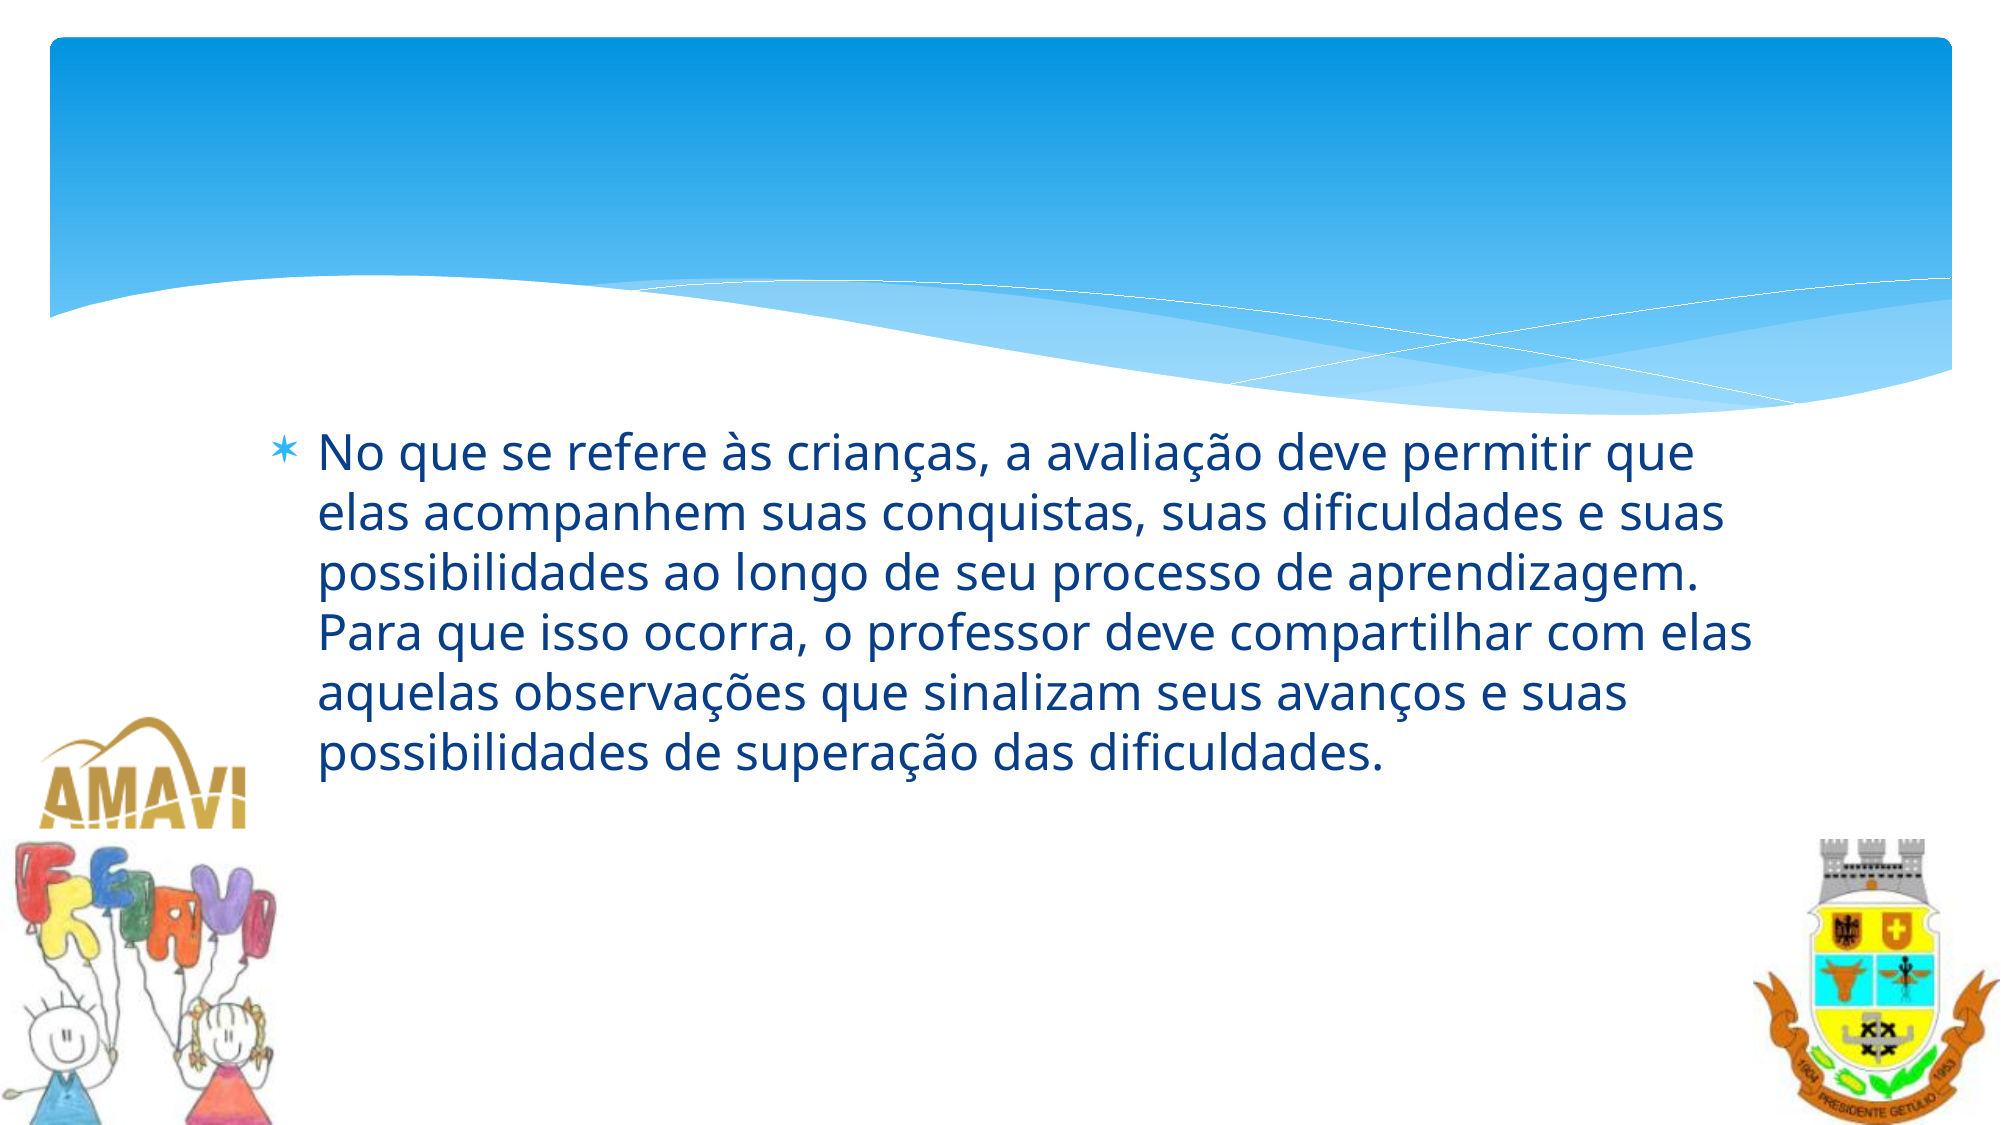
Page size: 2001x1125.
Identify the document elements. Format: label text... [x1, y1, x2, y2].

picture [0, 700, 286, 1125]
list No que se refere às crianças, a avaliação deve permitir que elas acompanhem suas conquistas, suas dificuldades e suas possibilidades ao longo de seu processo de aprendizagem. Para que isso ocorra, o professor deve compartilhar com elas aquelas observações que sinalizam seus avanços e suas possibilidades de superação das dificuldades. [257, 413, 1812, 1005]
picture [1752, 839, 2000, 1125]
